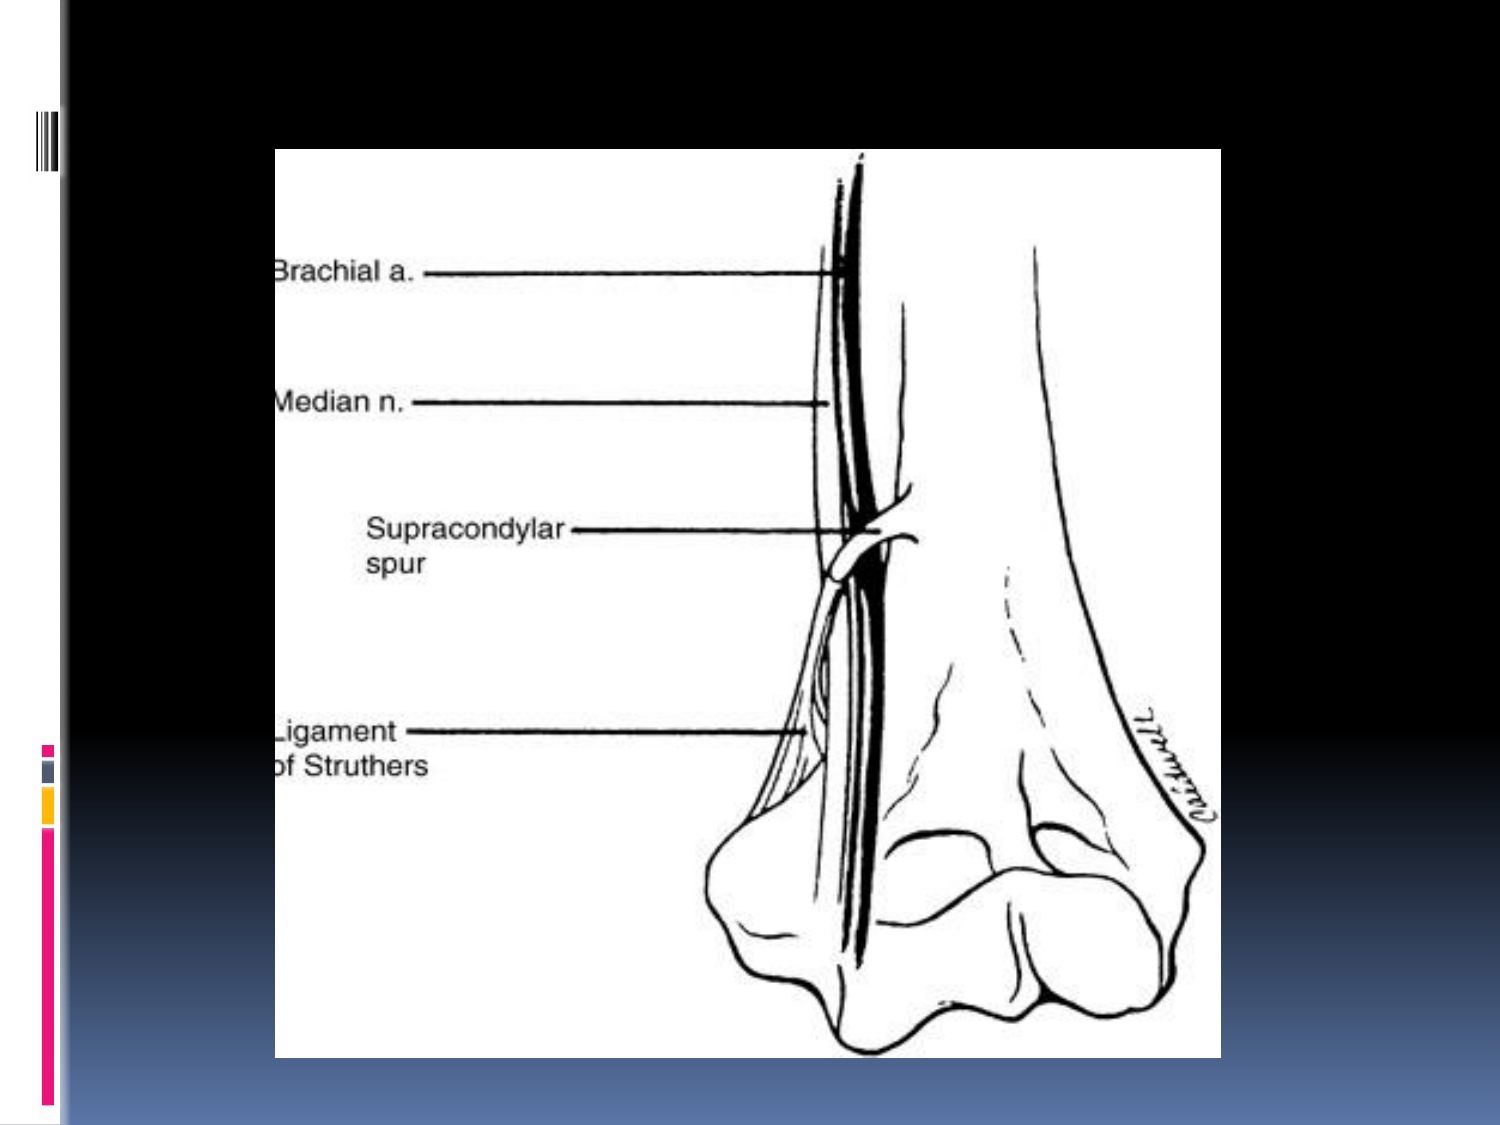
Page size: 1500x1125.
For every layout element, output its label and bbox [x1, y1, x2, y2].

picture [274, 149, 1221, 1058]
